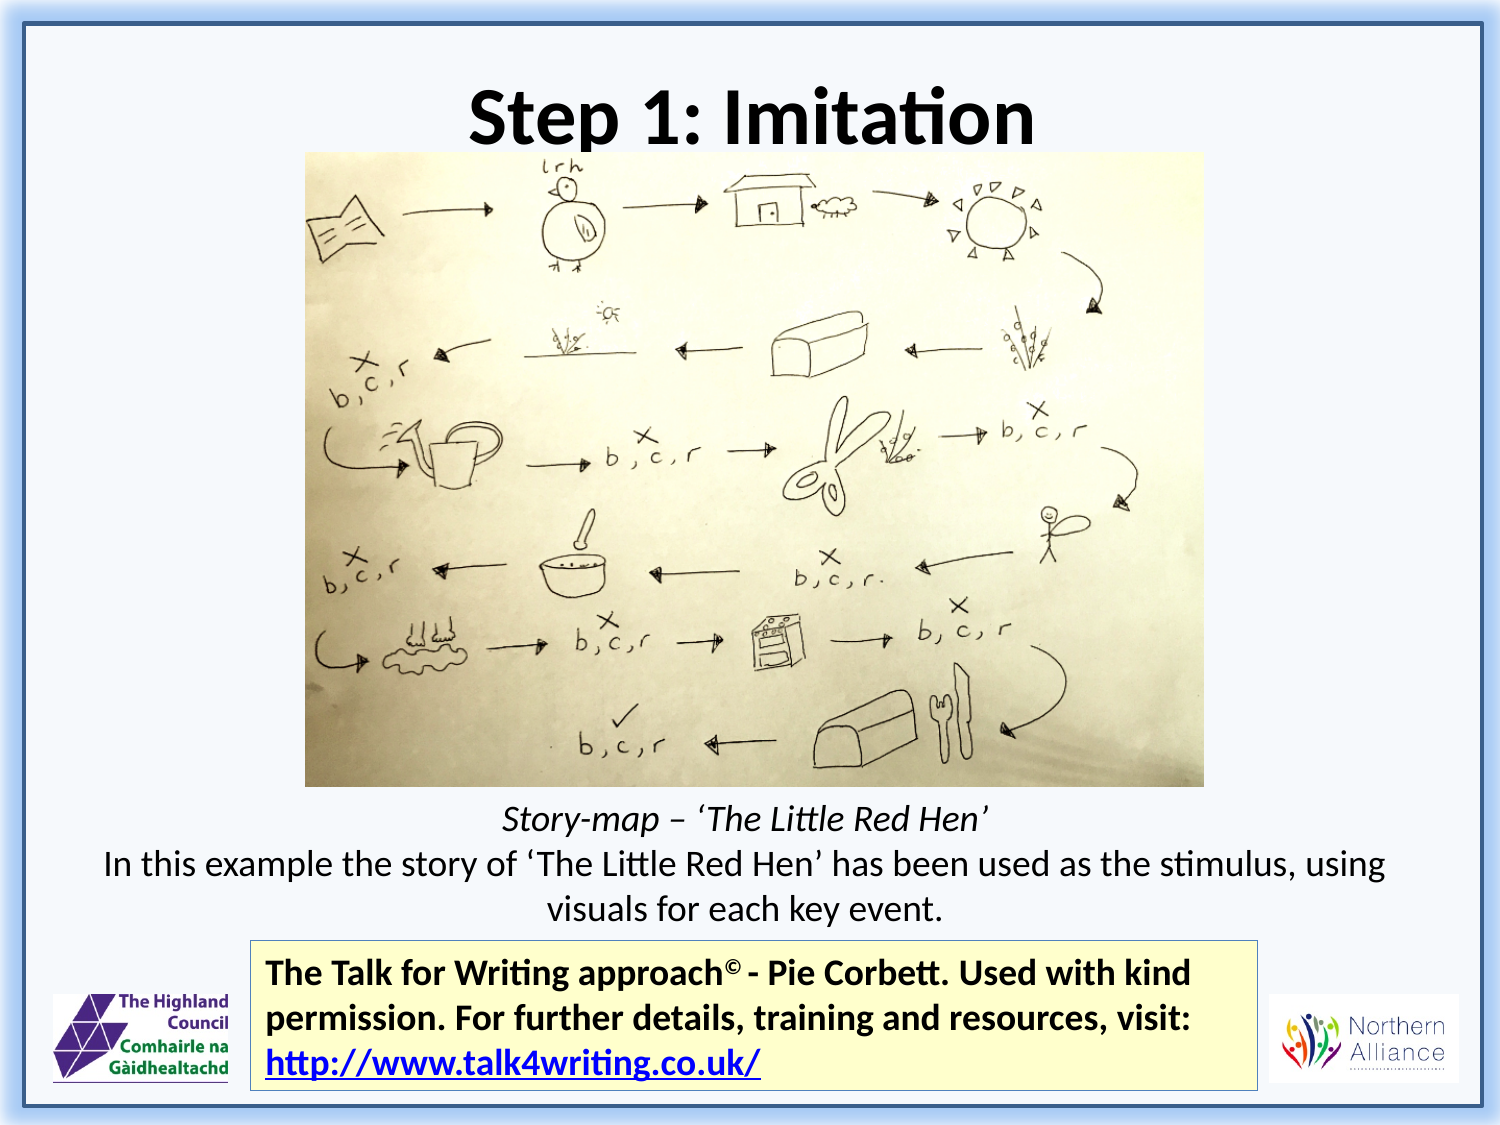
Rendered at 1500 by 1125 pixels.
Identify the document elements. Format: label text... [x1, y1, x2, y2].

title Step 1: Imitation [78, 54, 1428, 243]
picture [305, 152, 1204, 788]
text_box [22, 21, 1484, 1108]
picture [52, 994, 228, 1083]
picture [1269, 994, 1459, 1083]
text_box The Talk for Writing approach© - Pie Corbett. Used with kind permission. For further details, training and resources, visit: http://www.talk4writing.co.uk/ [250, 940, 1258, 1091]
text_box Story-map – ‘The Little Red Hen’ In this example the story of ‘The Little Red Hen’ has been used as the stimulus, using visuals for each key event. [54, 786, 1437, 937]
